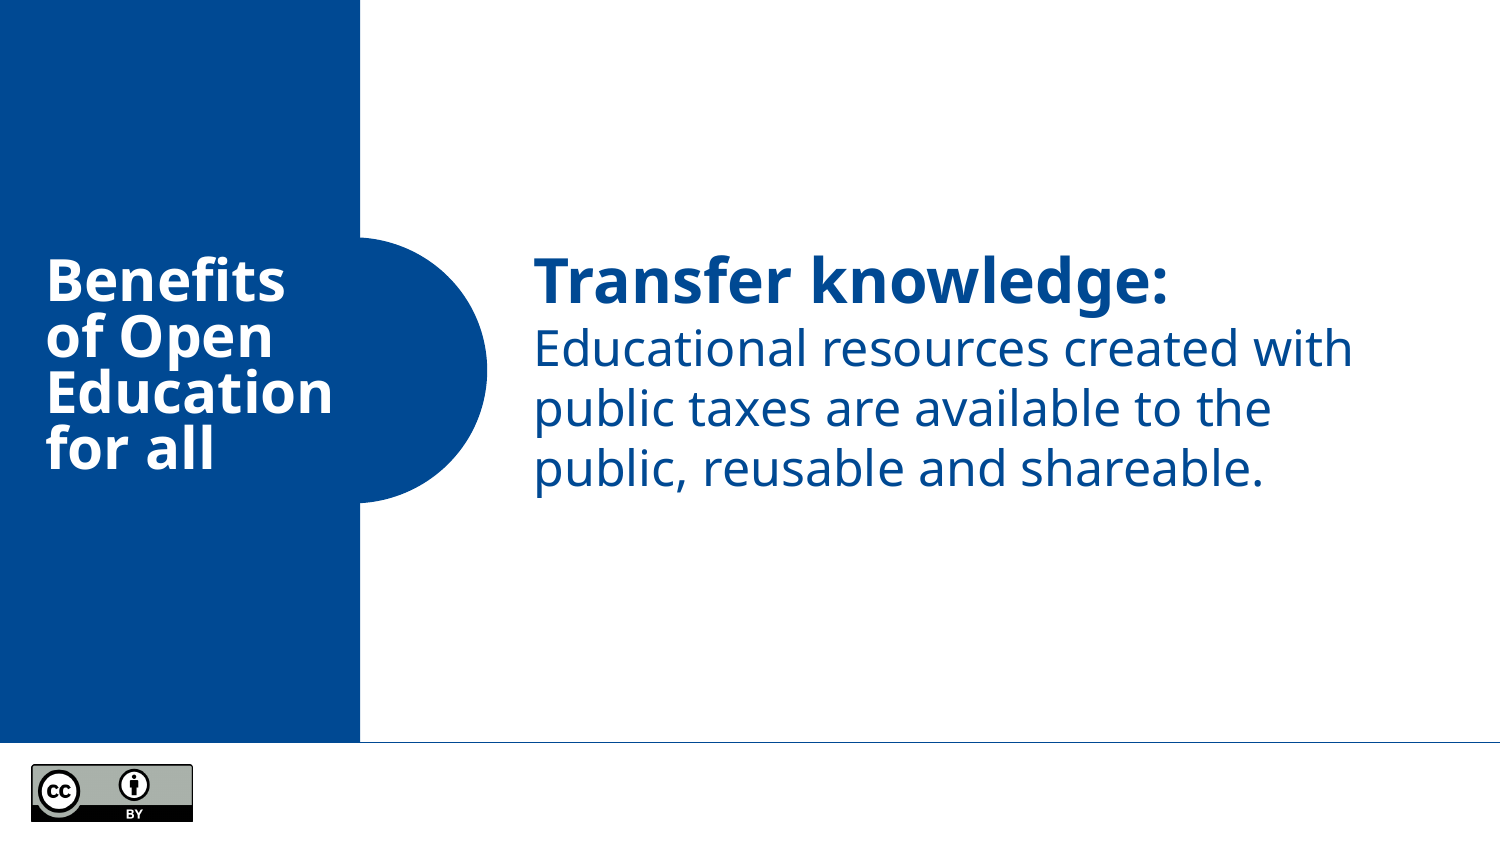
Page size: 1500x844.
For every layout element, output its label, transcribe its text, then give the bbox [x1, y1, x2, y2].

text_box [400, 245, 488, 495]
text_box [0, 750, 1500, 844]
text_box [317, 237, 389, 242]
text_box Benefits of Open Education for all [30, 242, 400, 496]
text_box [0, 0, 361, 742]
text_box [308, 496, 397, 504]
picture [31, 764, 193, 822]
text_box Transfer knowledge: Educational resources created with public taxes are available to the public, reusable and shareable. [518, 226, 1430, 512]
